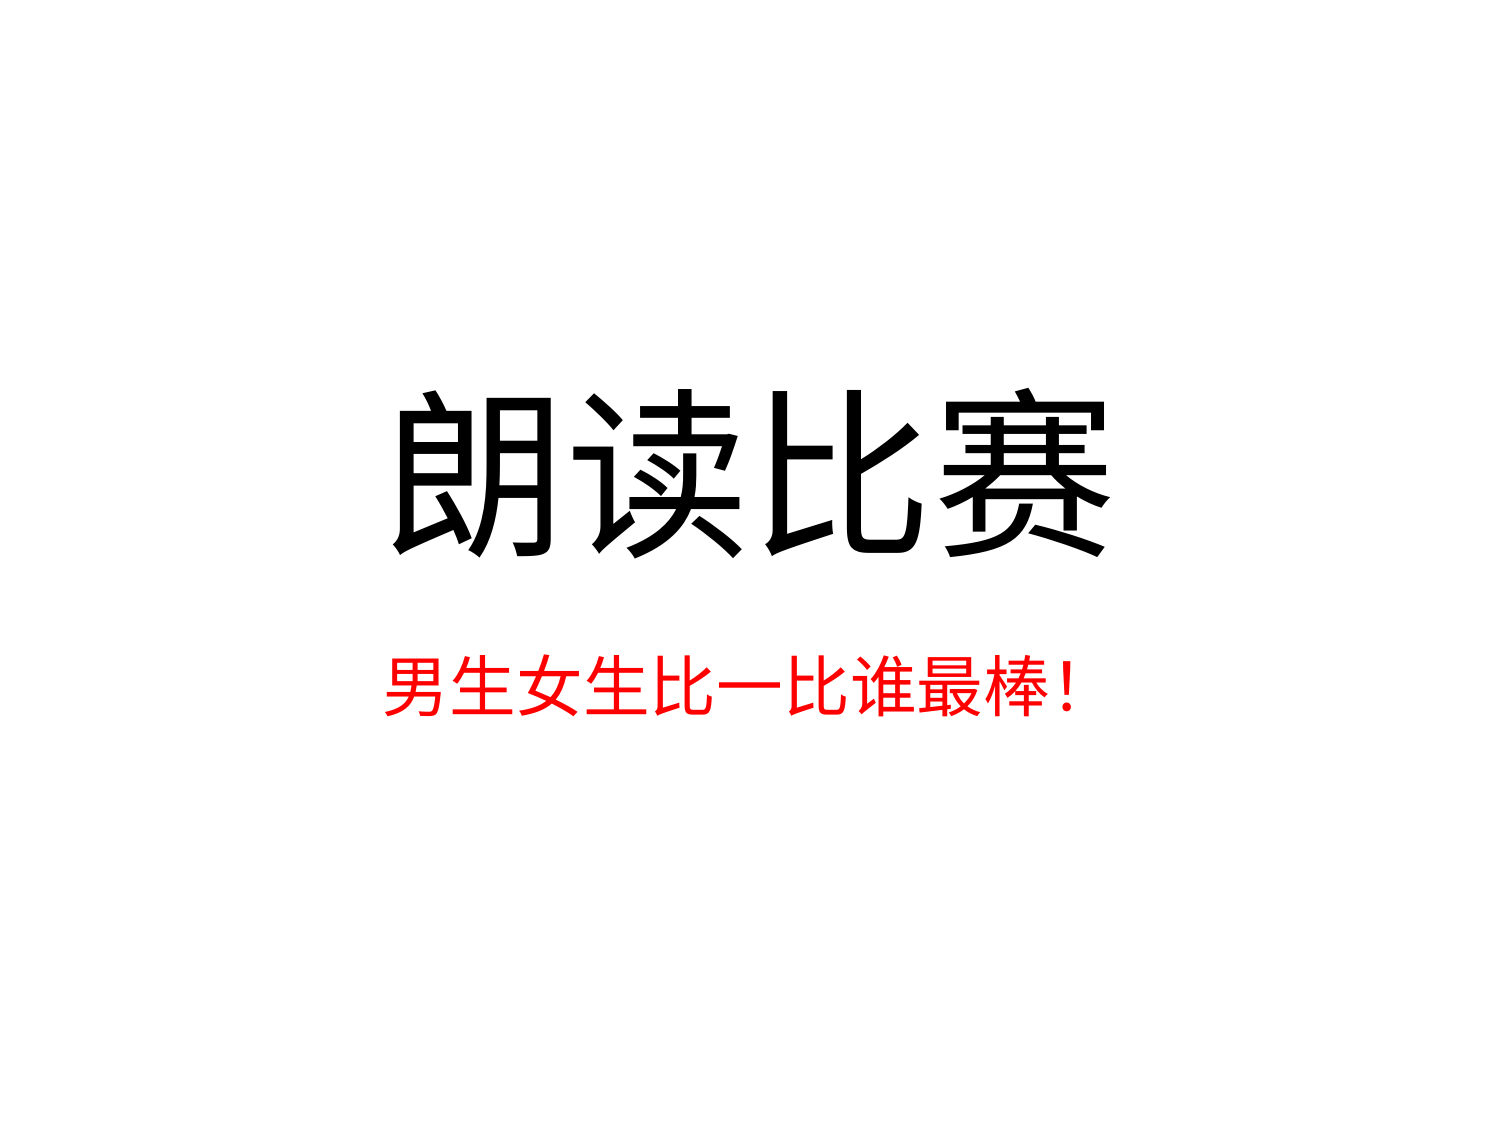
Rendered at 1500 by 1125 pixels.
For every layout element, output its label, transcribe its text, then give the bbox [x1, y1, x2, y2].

subtitle 男生女生比一比谁最棒！ [224, 637, 1276, 926]
title 朗读比赛 [112, 349, 1388, 591]
